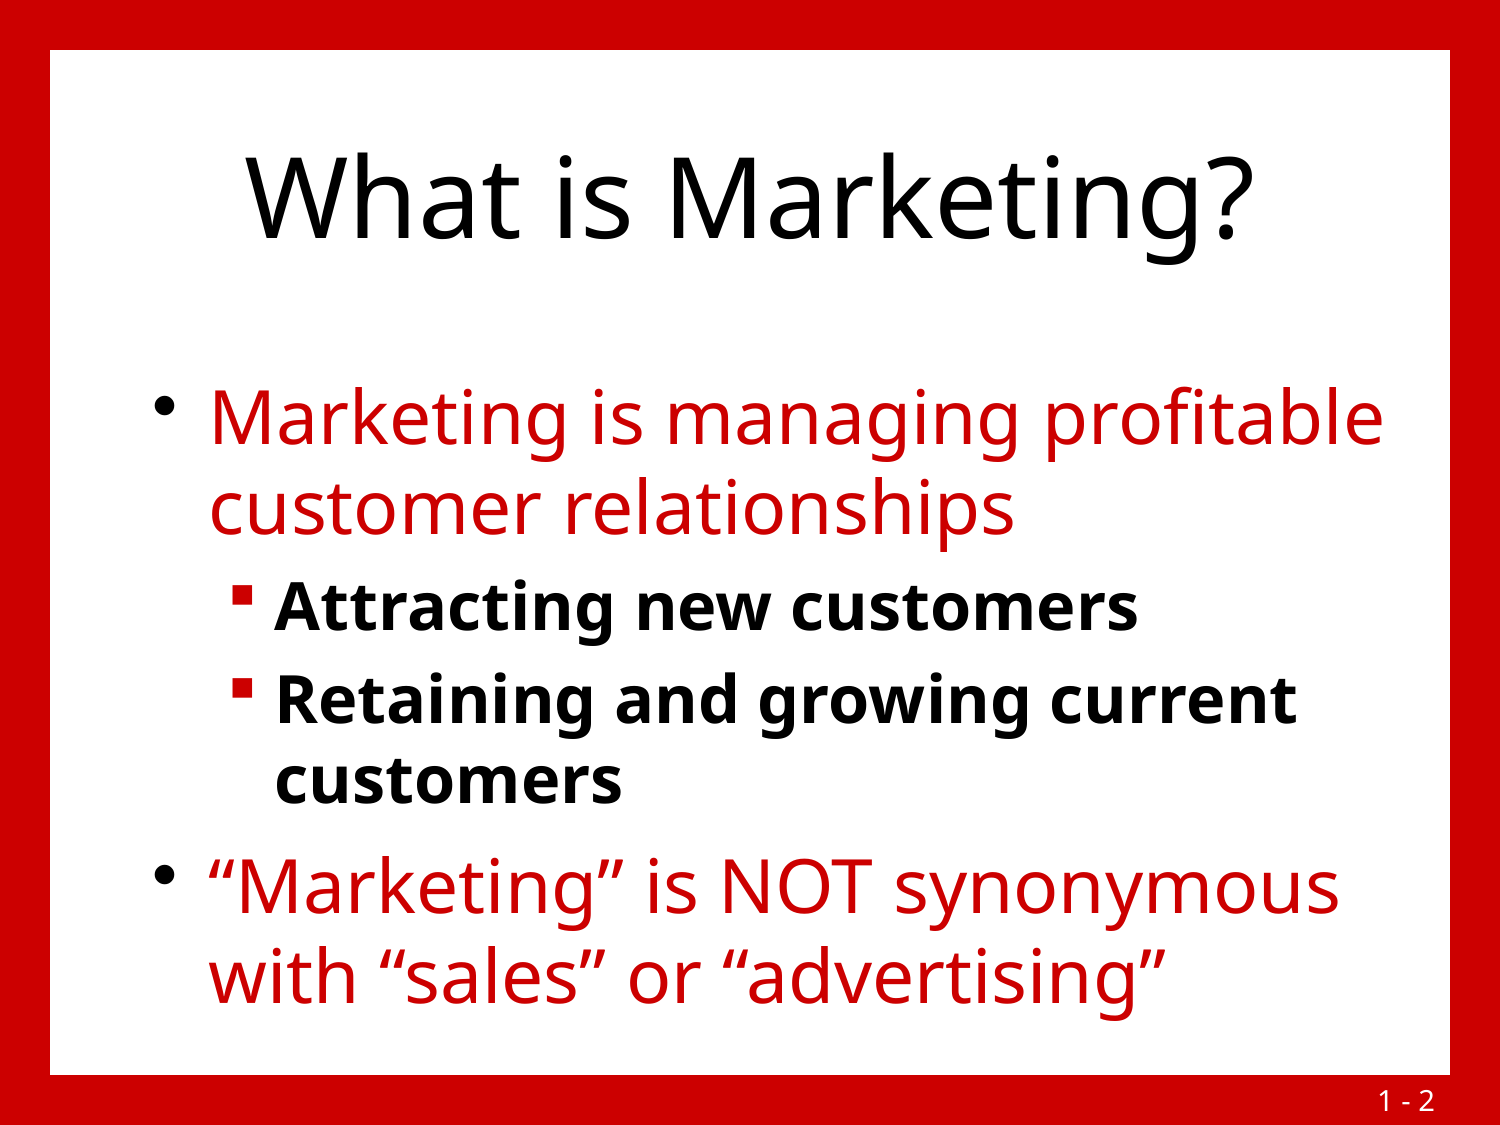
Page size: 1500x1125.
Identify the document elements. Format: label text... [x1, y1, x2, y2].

slide_number 1 - 1 [1137, 1074, 1451, 1125]
title What is Marketing? [112, 99, 1388, 288]
list Marketing is managing profitable customer relationships Attracting new customers Retaining and growing current customers “Marketing” is NOT synonymous with “sales” or “advertising” [137, 362, 1426, 1051]
